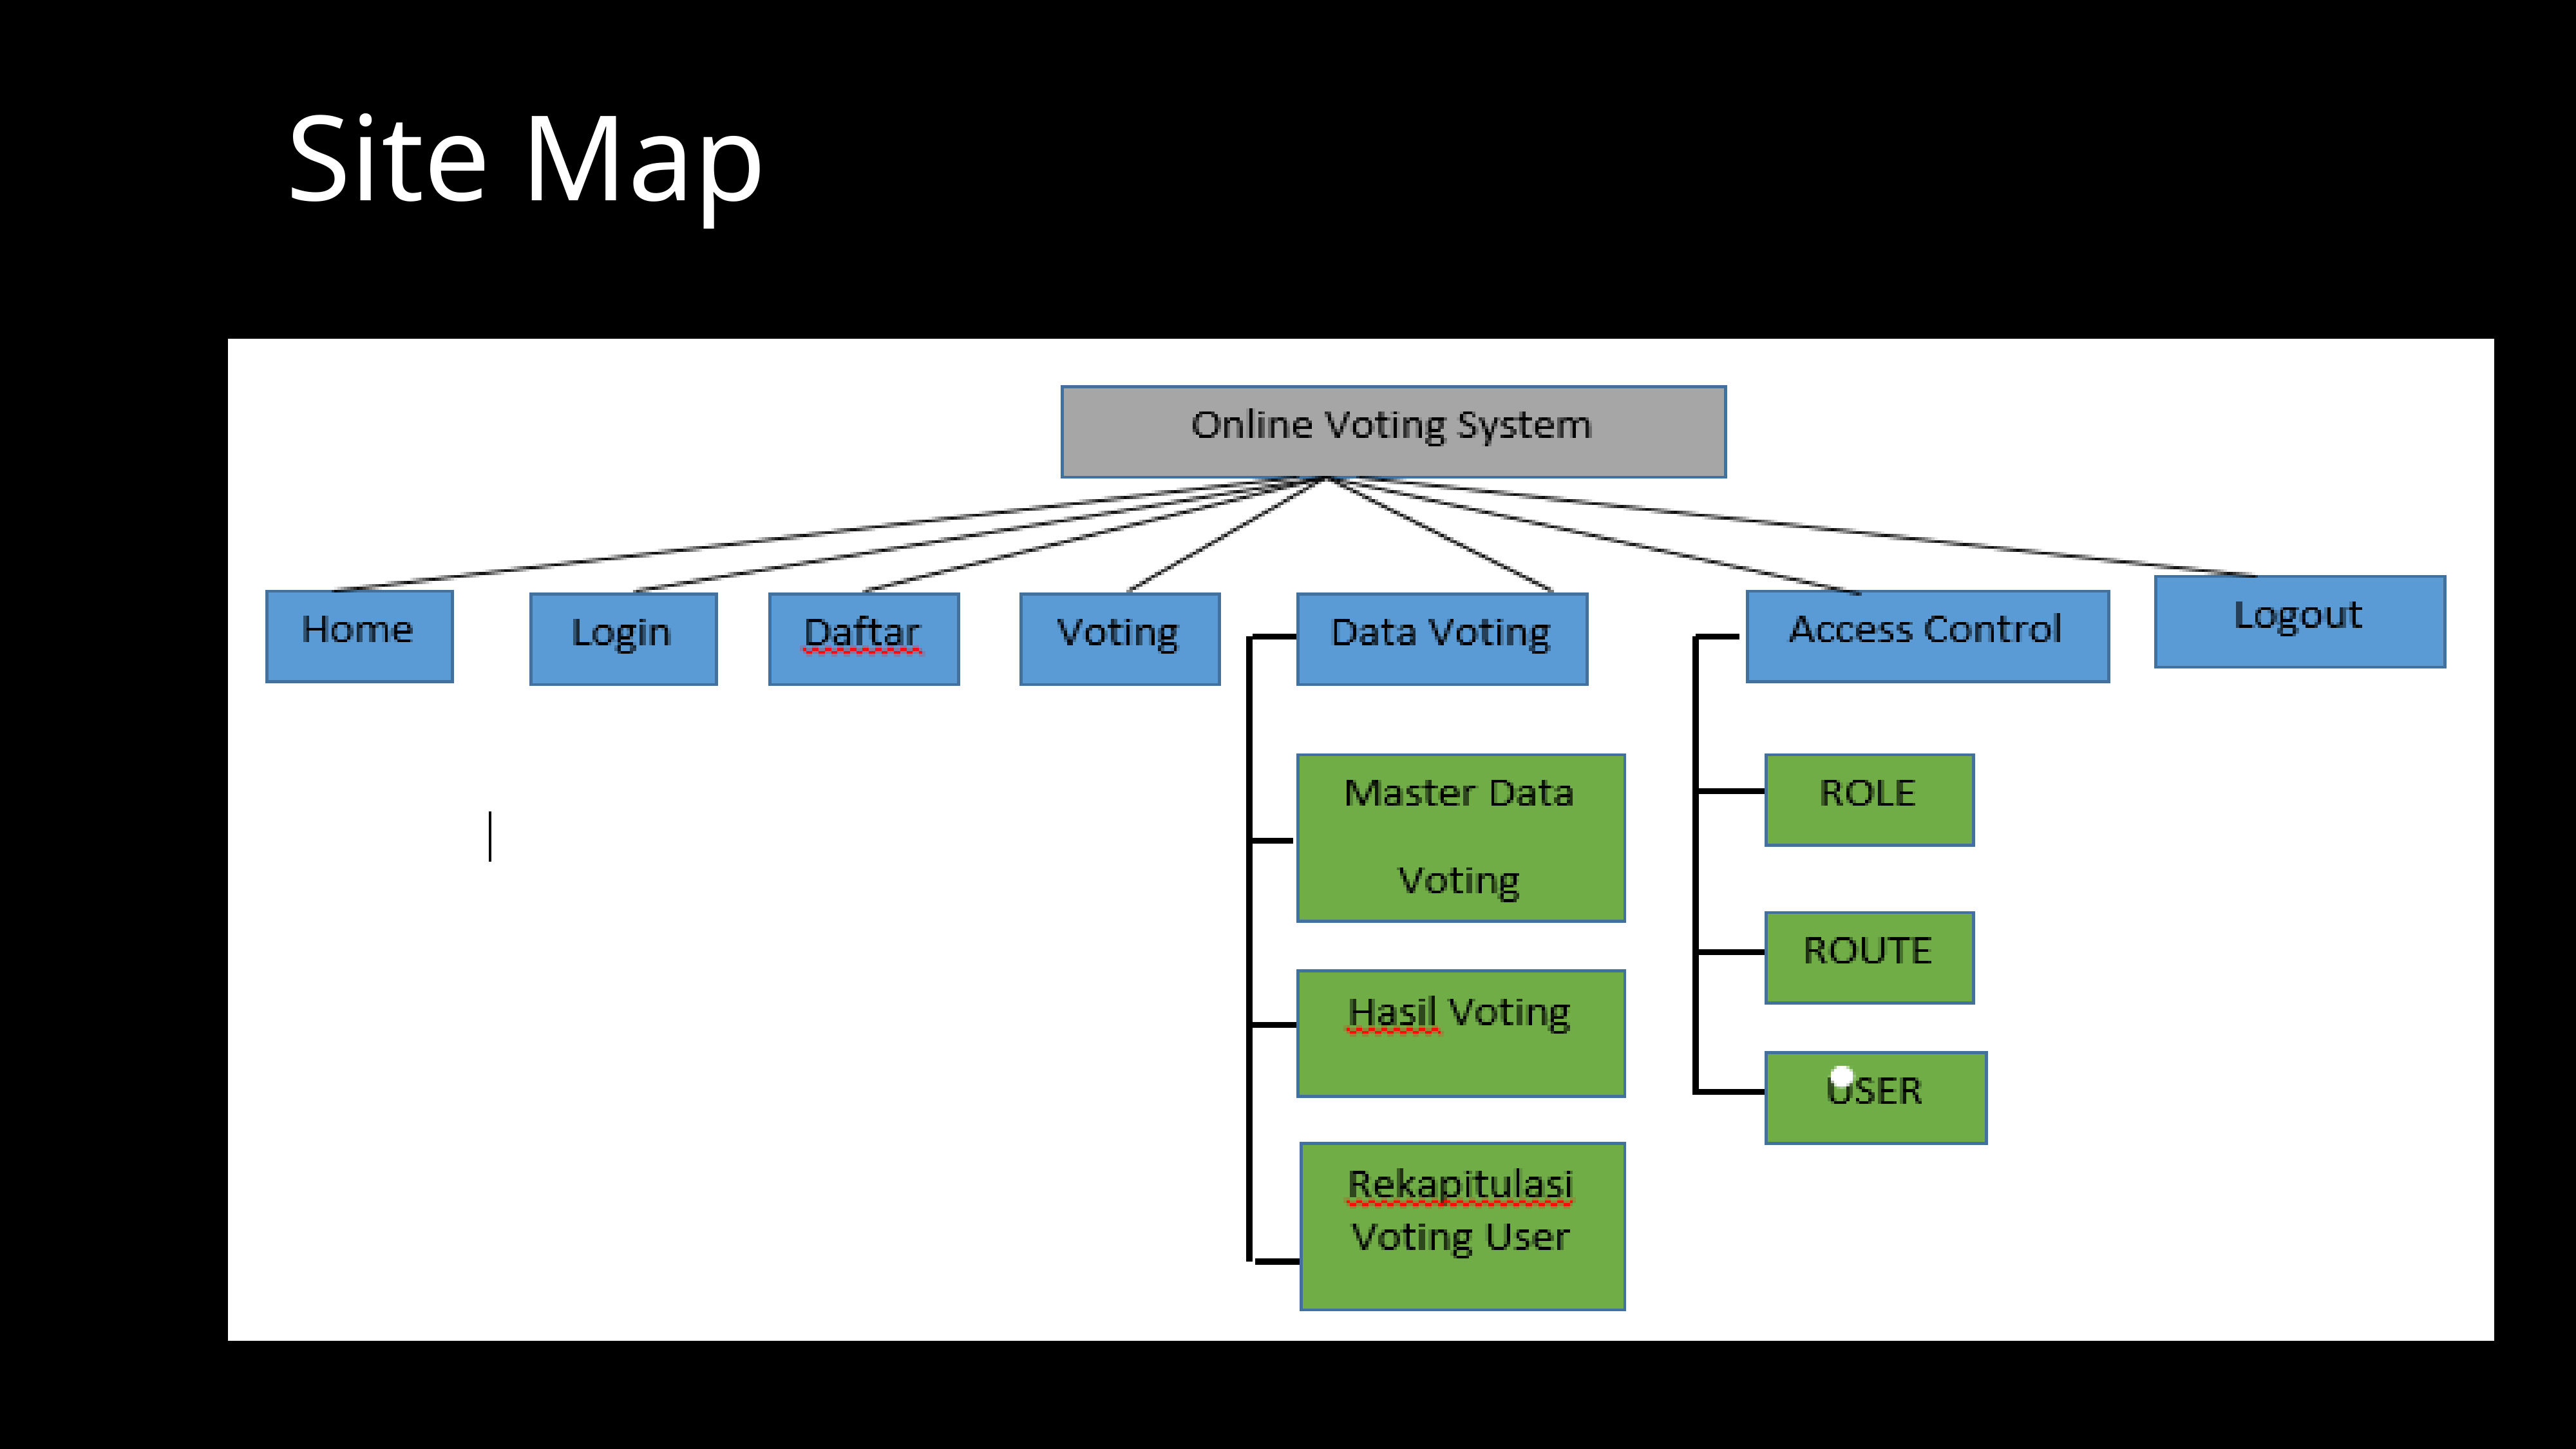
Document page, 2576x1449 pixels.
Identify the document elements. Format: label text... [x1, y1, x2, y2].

title Site Map [276, 58, 2124, 266]
picture [228, 339, 2494, 1341]
